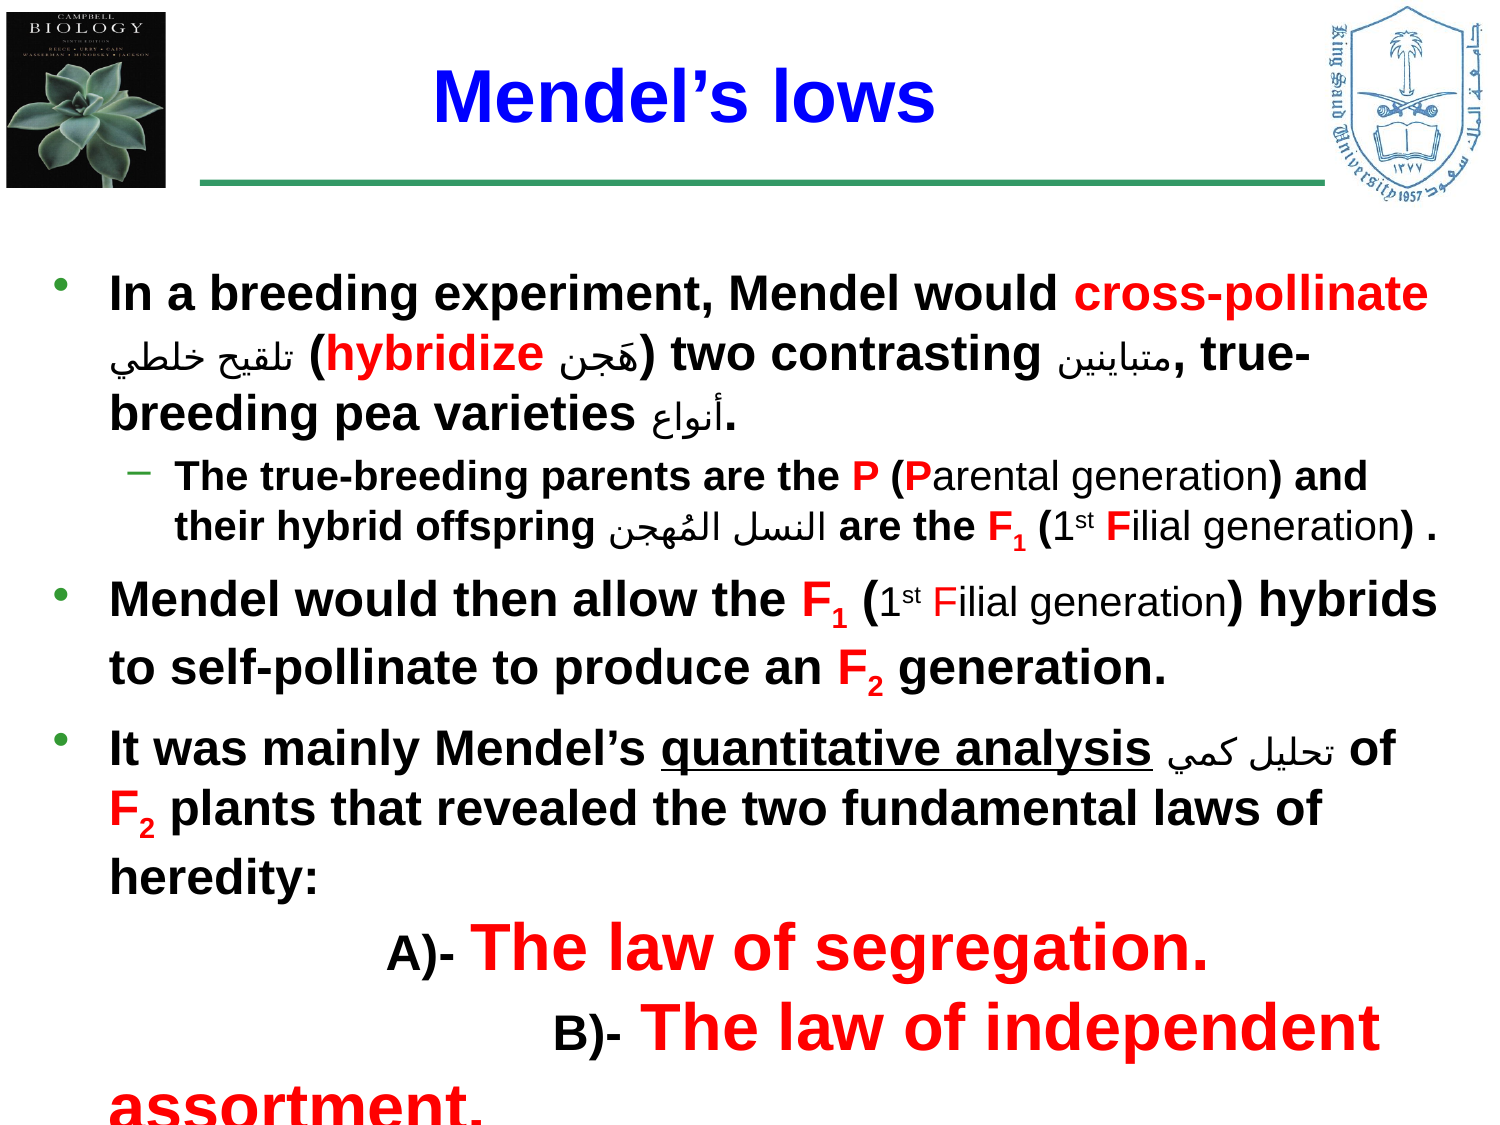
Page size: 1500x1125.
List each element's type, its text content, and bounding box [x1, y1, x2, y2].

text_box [5, 0, 1488, 209]
list In a breeding experiment, Mendel would cross-pollinate تلقيح خلطي (hybridize هَجن) two contrasting متباينين, true-breeding pea varieties أنواع. The true-breeding parents are the P (Parental generation) and their hybrid offspring النسل المُهجن are the F1 (1st Filial generation) . Mendel would then allow the F1 (1st Filial generation) hybrids to self-pollinate to produce an F2 generation. It was mainly Mendel’s quantitative analysis تحليل كمي of F2 plants that revealed the two fundamental laws of heredity: A)- The law of segregation. B)- The law of independent assortment. [37, 253, 1463, 1125]
